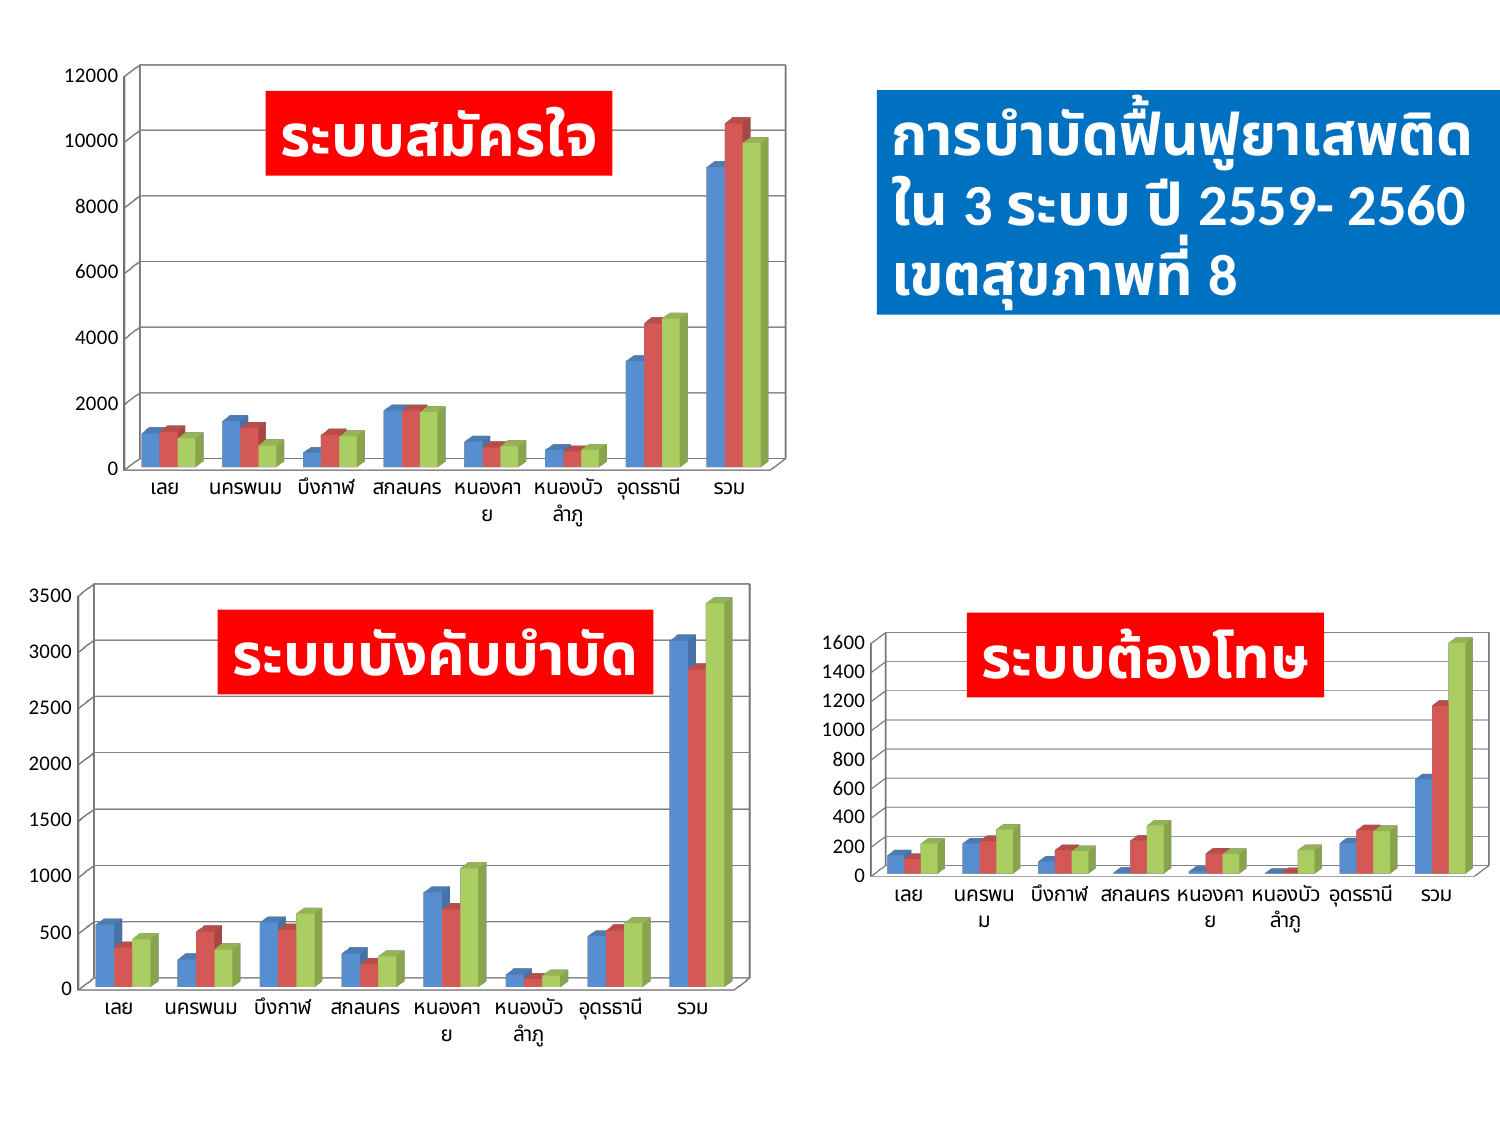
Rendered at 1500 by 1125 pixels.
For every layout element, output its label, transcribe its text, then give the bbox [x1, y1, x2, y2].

chart [5, 574, 1500, 1060]
text_box การบำบัดฟื้นฟูยาเสพติด ใน 3 ระบบ ปี 2559- 2560 เขตสุขภาพที่ 8 [876, 90, 1500, 315]
chart [41, 54, 810, 540]
